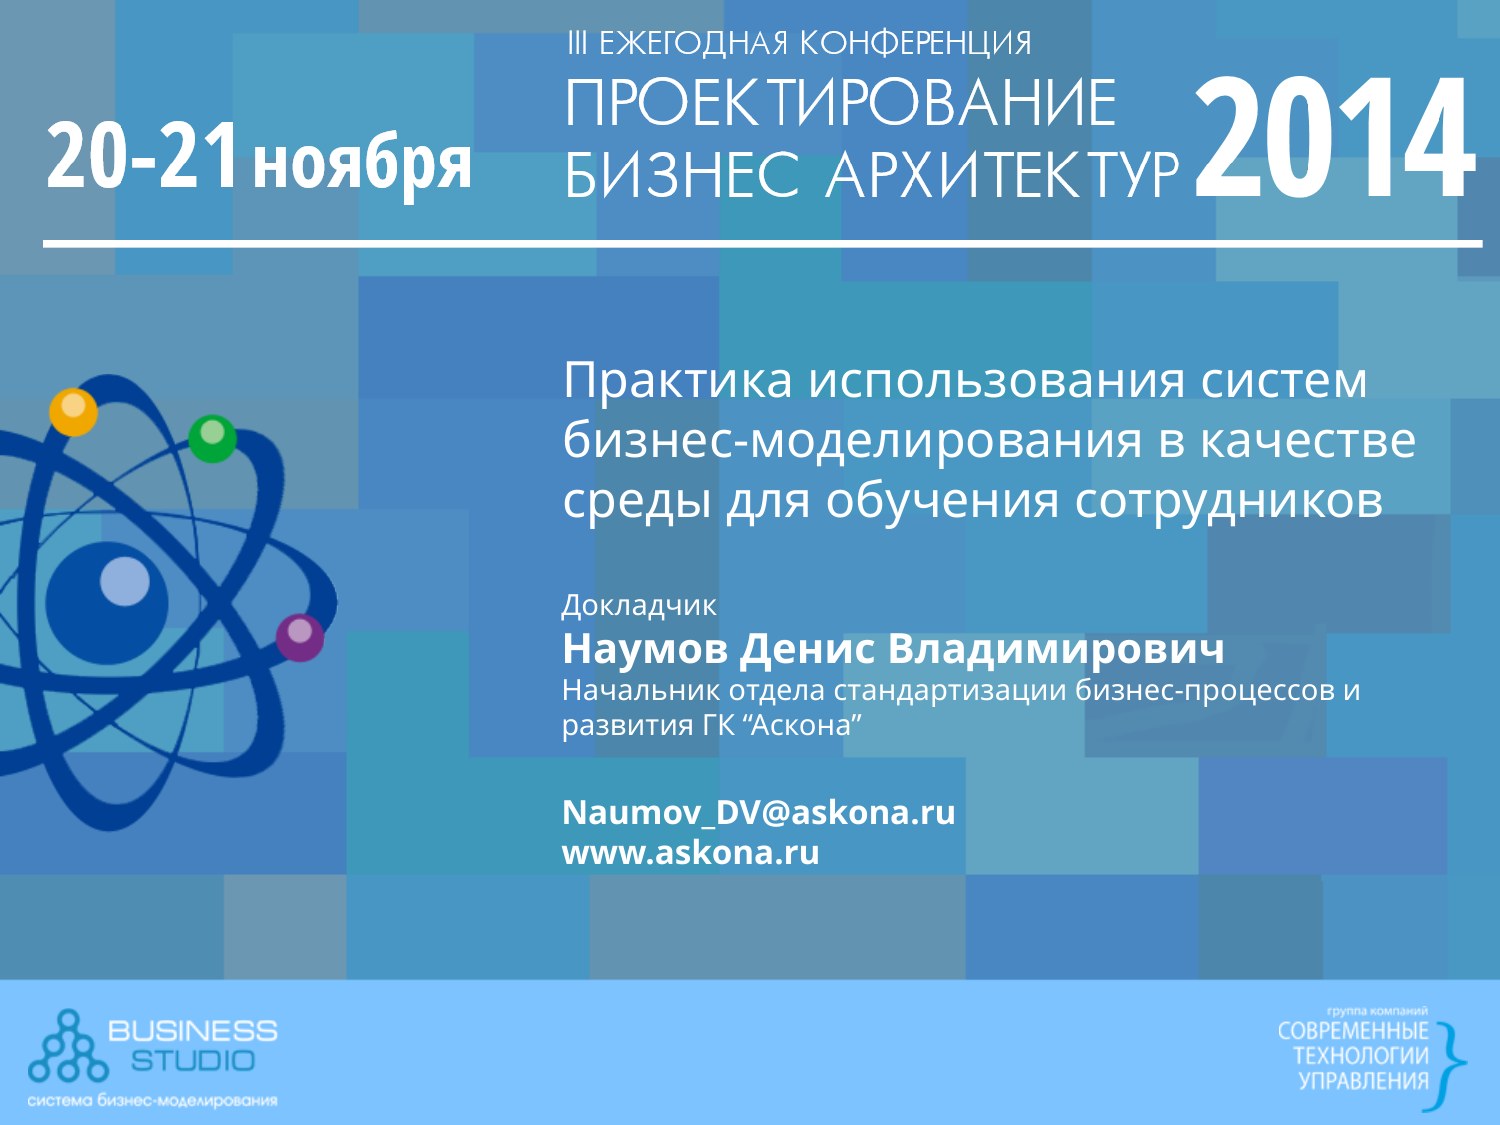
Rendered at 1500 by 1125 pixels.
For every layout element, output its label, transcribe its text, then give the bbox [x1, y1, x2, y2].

text_box Докладчик Наумов Денис Владимирович Начальник отдела стандартизации бизнес-процессов и развития ГК “Аскона” Naumov_DV@askona.ru www.askona.ru [546, 579, 1462, 879]
text_box [42, 239, 1484, 249]
text_box Практика использования систем бизнес-моделирования в качестве среды для обучения сотрудников [547, 339, 1464, 535]
picture [0, 0, 1500, 1125]
